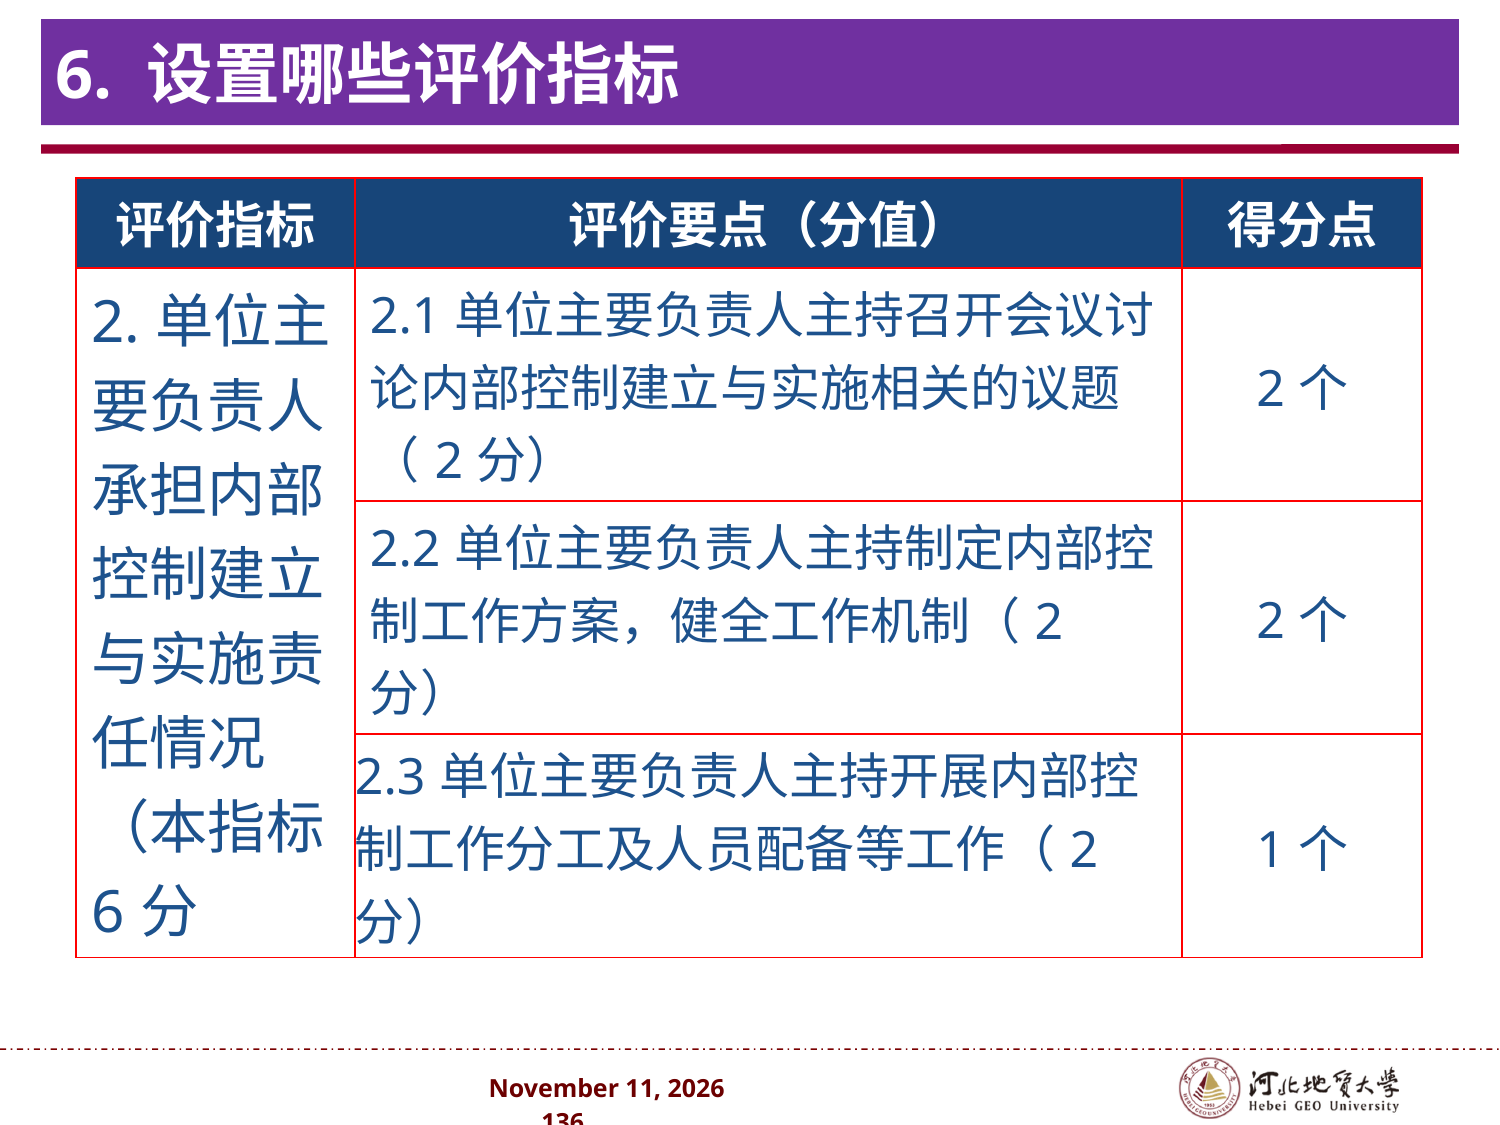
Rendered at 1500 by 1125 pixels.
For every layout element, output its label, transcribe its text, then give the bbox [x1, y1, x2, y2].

table_cell 2.单位主要负责人承担内部控制建立与实施责任情况（本指标6分 [77, 269, 354, 957]
table_cell 2.3单位主要负责人主持开展内部控制工作分工及人员配备等工作（2分） [356, 735, 1181, 957]
picture [1159, 1049, 1420, 1125]
table_cell 1个 [1183, 735, 1421, 957]
table_cell 2.1单位主要负责人主持召开会议讨论内部控制建立与实施相关的议题（2分） [356, 269, 1181, 500]
table_header 评价要点（分值） [356, 179, 1181, 267]
title 6. 设置哪些评价指标 [40, 18, 1460, 126]
table_header 评价指标 [77, 179, 354, 267]
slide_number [473, 1064, 990, 1109]
table_cell 2.2单位主要负责人主持制定内部控制工作方案，健全工作机制（2分） [356, 502, 1181, 733]
table_cell 2个 [1183, 269, 1421, 500]
table_header 得分点 [1183, 179, 1421, 267]
table_cell 2个 [1183, 502, 1421, 733]
